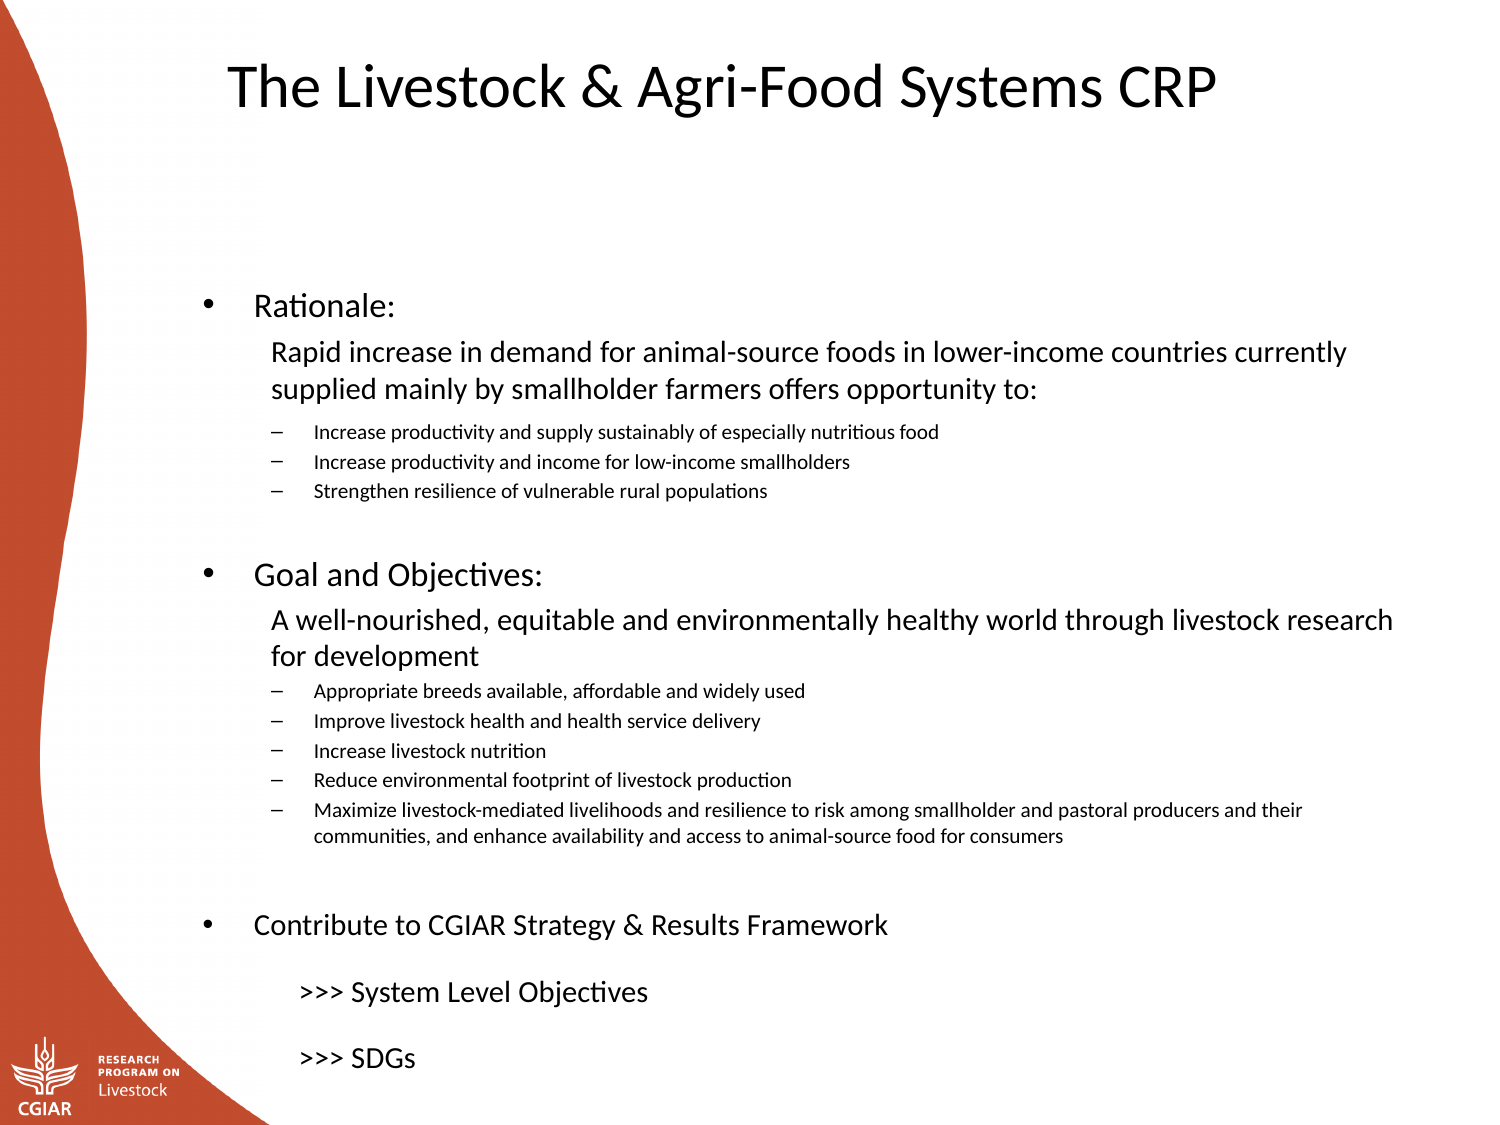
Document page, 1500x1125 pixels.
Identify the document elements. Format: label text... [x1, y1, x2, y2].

picture [0, 0, 270, 1125]
list Rationale: Rapid increase in demand for animal-source foods in lower-income countries currently supplied mainly by smallholder farmers offers opportunity to: Increase productivity and supply sustainably of especially nutritious food Increase productivity and income for low-income smallholders Strengthen resilience of vulnerable rural populations Goal and Objectives: A well-nourished, equitable and environmentally healthy world through livestock research for development Appropriate breeds available, affordable and widely used Improve livestock health and health service delivery Increase livestock nutrition Reduce environmental footprint of livestock production Maximize livestock-mediated livelihoods and resilience to risk among smallholder and pastoral producers and their communities, and enhance availability and access to animal-source food for consumers Contribute to CGIAR Strategy & Results Framework >>> System Level Objectives >>> SDGs [187, 275, 1413, 1088]
list The Livestock & Agri-Food Systems CRP [212, 37, 1450, 225]
